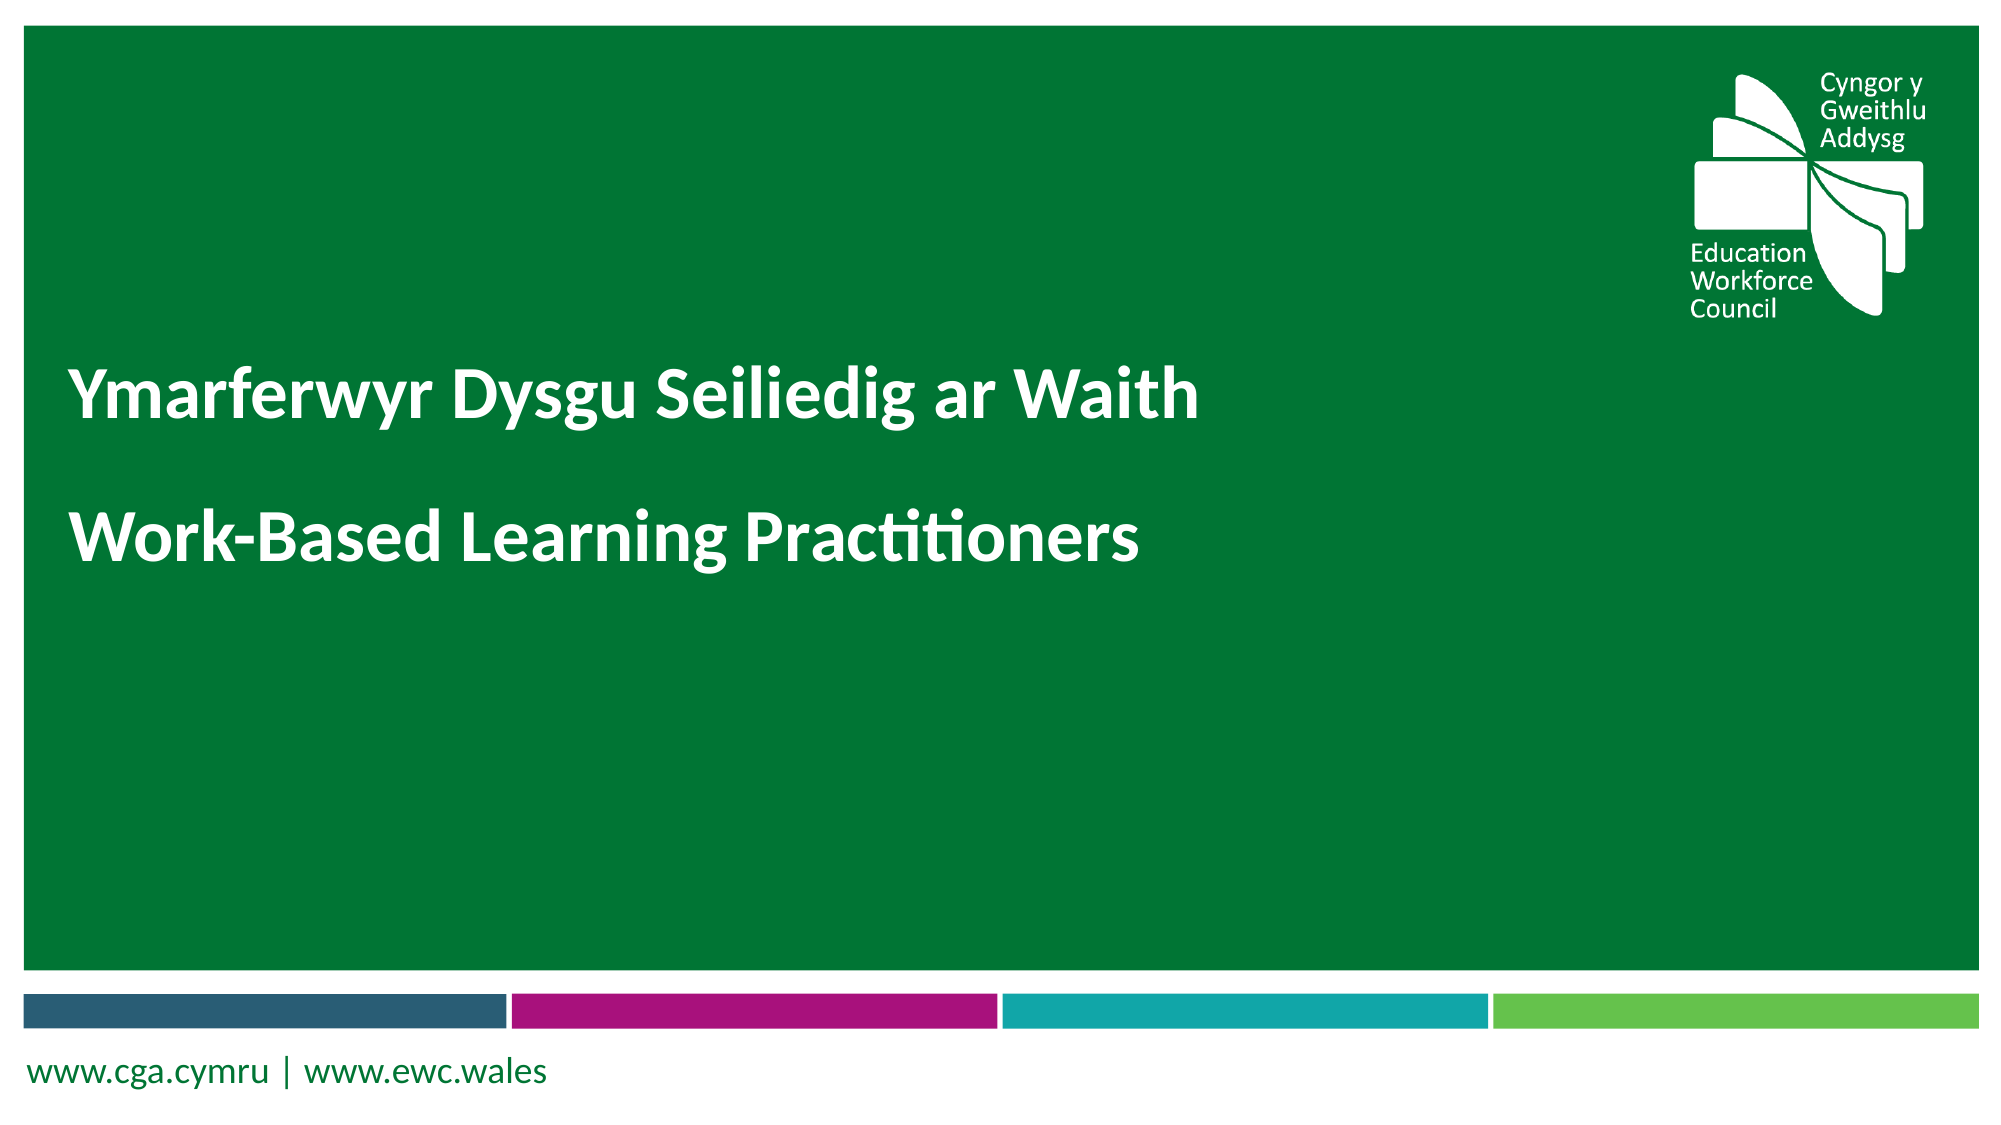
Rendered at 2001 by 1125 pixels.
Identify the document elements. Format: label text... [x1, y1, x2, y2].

picture [1632, 26, 1979, 346]
list Ymarferwyr Dysgu Seiliedig ar Waith [53, 346, 1523, 446]
list Work-Based Learning Practitioners [53, 488, 1523, 589]
